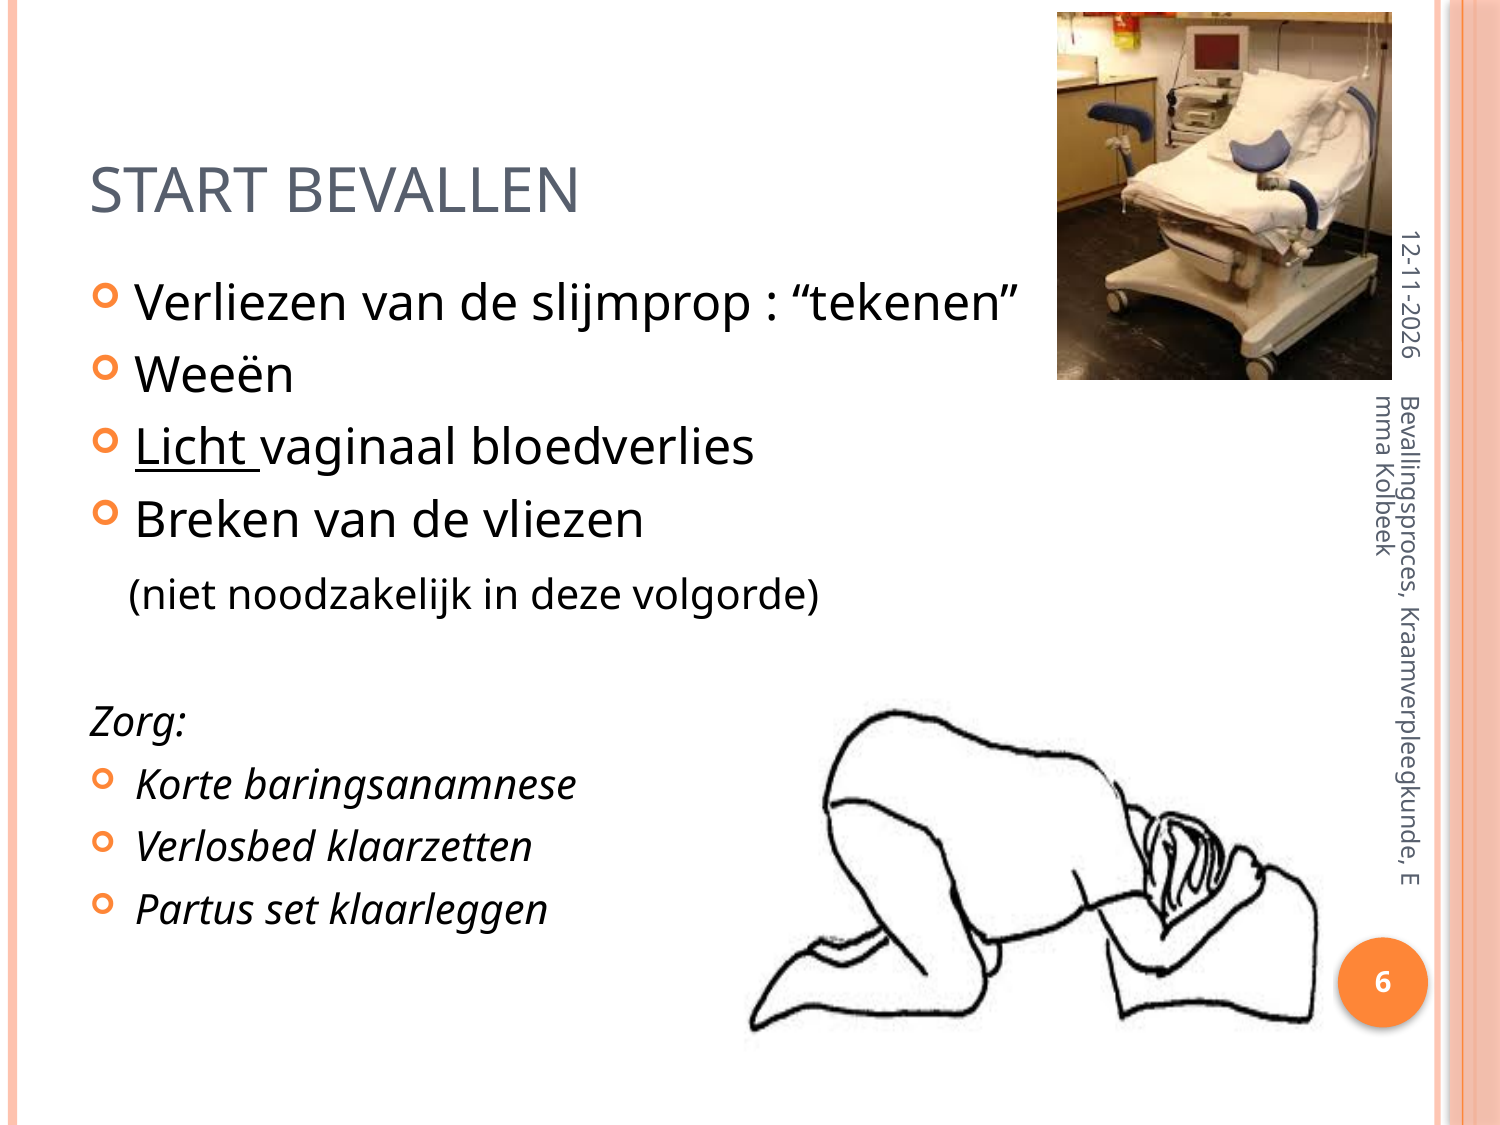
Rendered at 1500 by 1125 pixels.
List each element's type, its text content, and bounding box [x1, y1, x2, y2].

picture [1056, 11, 1392, 381]
slide_number 6 [1338, 940, 1434, 1027]
footer Bevallingsproces, Kraamverpleegkunde, Emma Kolbeek [1379, 380, 1440, 906]
title Start bevallen [75, 45, 1050, 233]
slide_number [1398, 43, 1442, 374]
list Verliezen van de slijmprop : “tekenen” Weeën Licht vaginaal bloedverlies Breken van de vliezen (niet noodzakelijk in deze volgorde) Zorg: Korte baringsanamnese Verlosbed klaarzetten Partus set klaarleggen [75, 262, 1300, 1062]
picture [729, 680, 1333, 1060]
